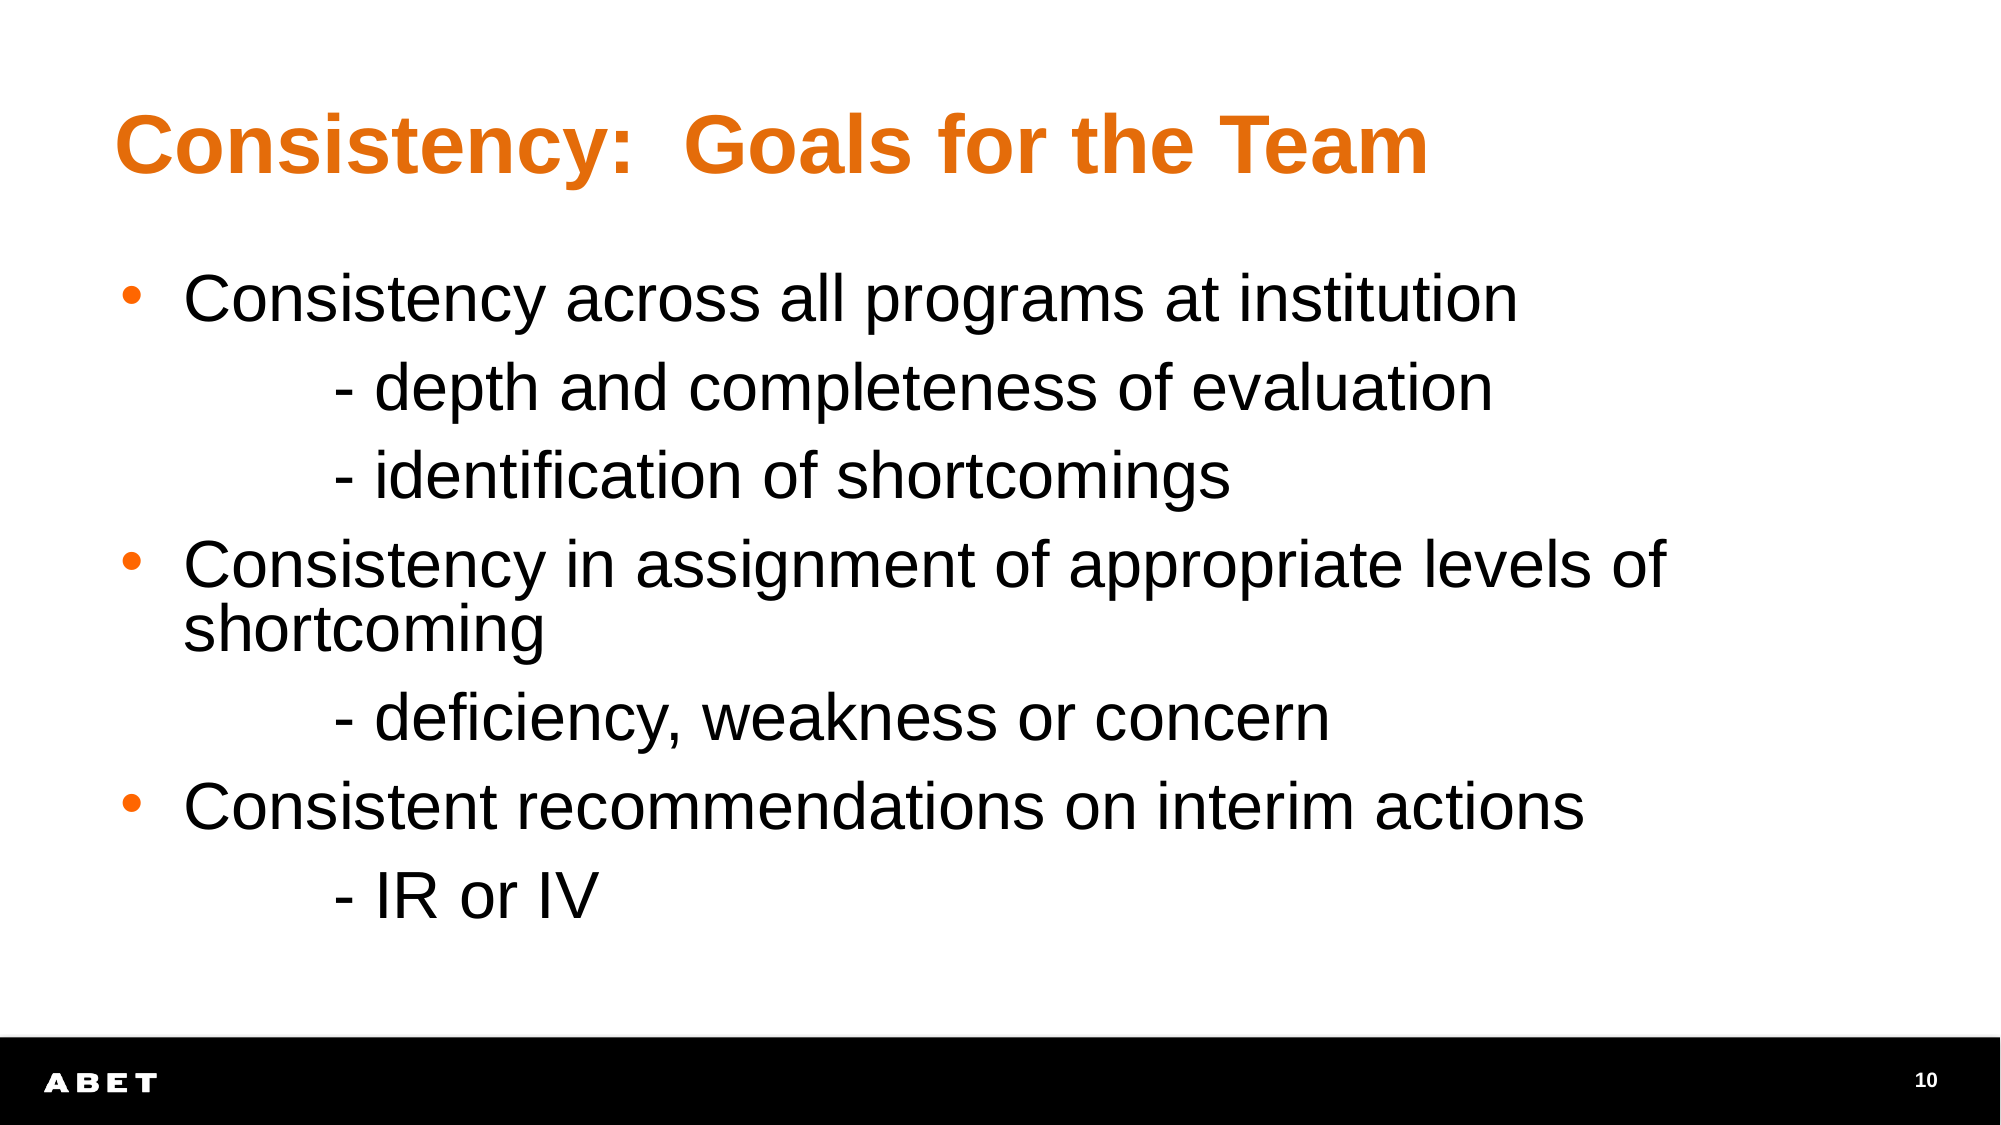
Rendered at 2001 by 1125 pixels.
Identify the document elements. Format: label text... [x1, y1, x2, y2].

title Consistency: Goals for the Team [99, 82, 1900, 213]
list Consistency across all programs at institution - depth and completeness of evaluation - identification of shortcomings Consistency in assignment of appropriate levels of shortcoming - deficiency, weakness or concern Consistent recommendations on interim actions - IR or IV [99, 262, 1900, 975]
picture [16, 1052, 184, 1113]
